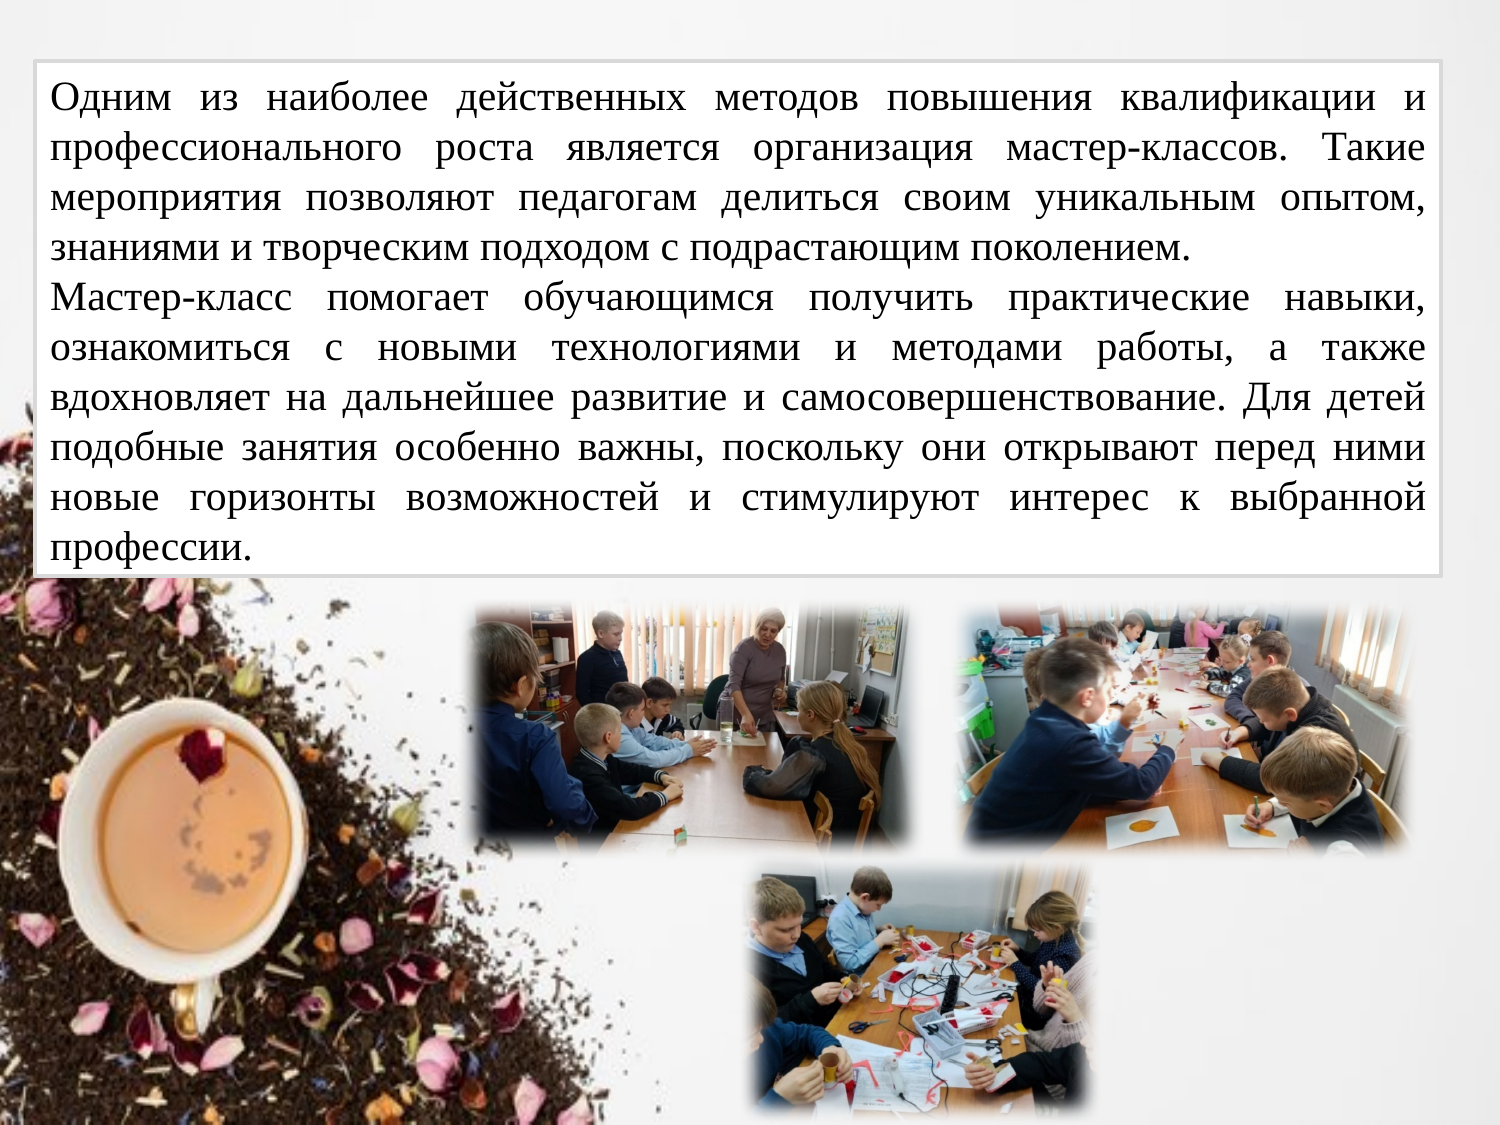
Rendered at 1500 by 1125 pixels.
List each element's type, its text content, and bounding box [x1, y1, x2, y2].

picture [0, 0, 1500, 1125]
text_box Одним из наиболее действенных методов повышения квалификации и профессионального роста является организация мастер-классов. Такие мероприятия позволяют педагогам делиться своим уникальным опытом, знаниями и творческим подходом с подрастающим поколением. Мастер-класс помогает обучающимся получить практические навыки, ознакомиться с новыми технологиями и методами работы, а также вдохновляет на дальнейшее развитие и самосовершенствование. Для детей подобные занятия особенно важны, поскольку они открывают перед ними новые горизонты возможностей и стимулируют интерес к выбранной профессии. [33, 59, 1443, 578]
